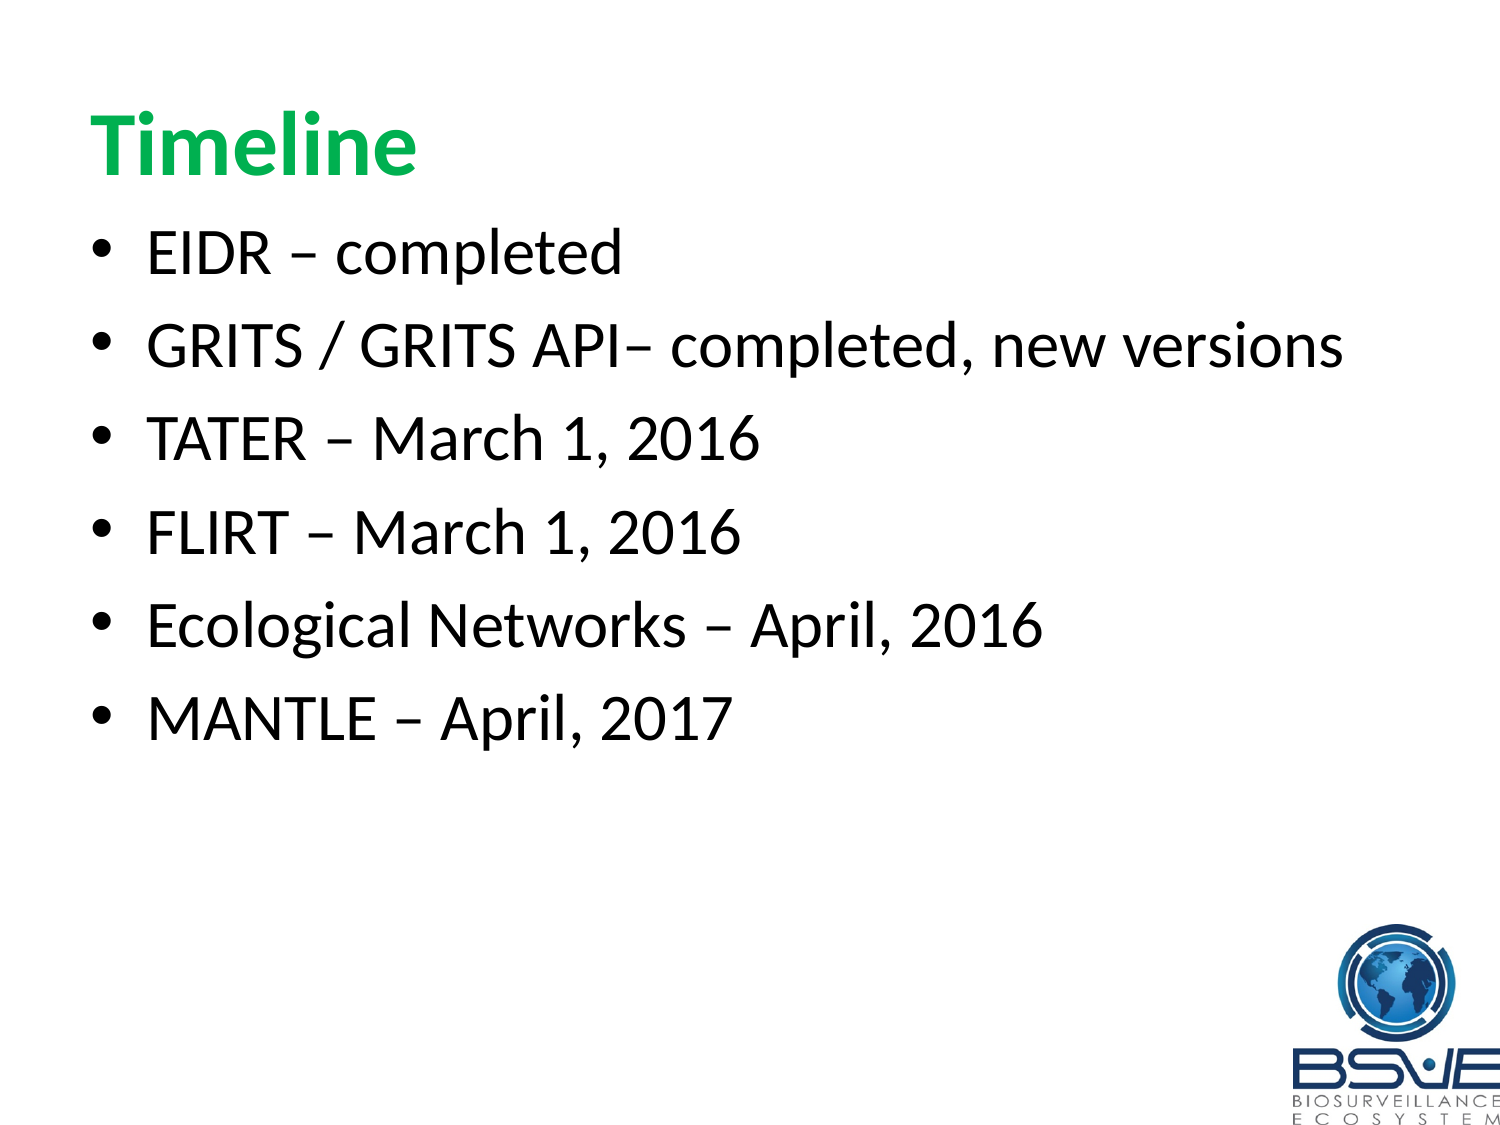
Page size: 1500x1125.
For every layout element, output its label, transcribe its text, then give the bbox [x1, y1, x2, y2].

list EIDR – completed GRITS / GRITS API– completed, new versions TATER – March 1, 2016 FLIRT – March 1, 2016 Ecological Networks – April, 2016 MANTLE – April, 2017 [75, 200, 1425, 1005]
picture [1293, 924, 1500, 1125]
title Timeline [75, 45, 1425, 200]
